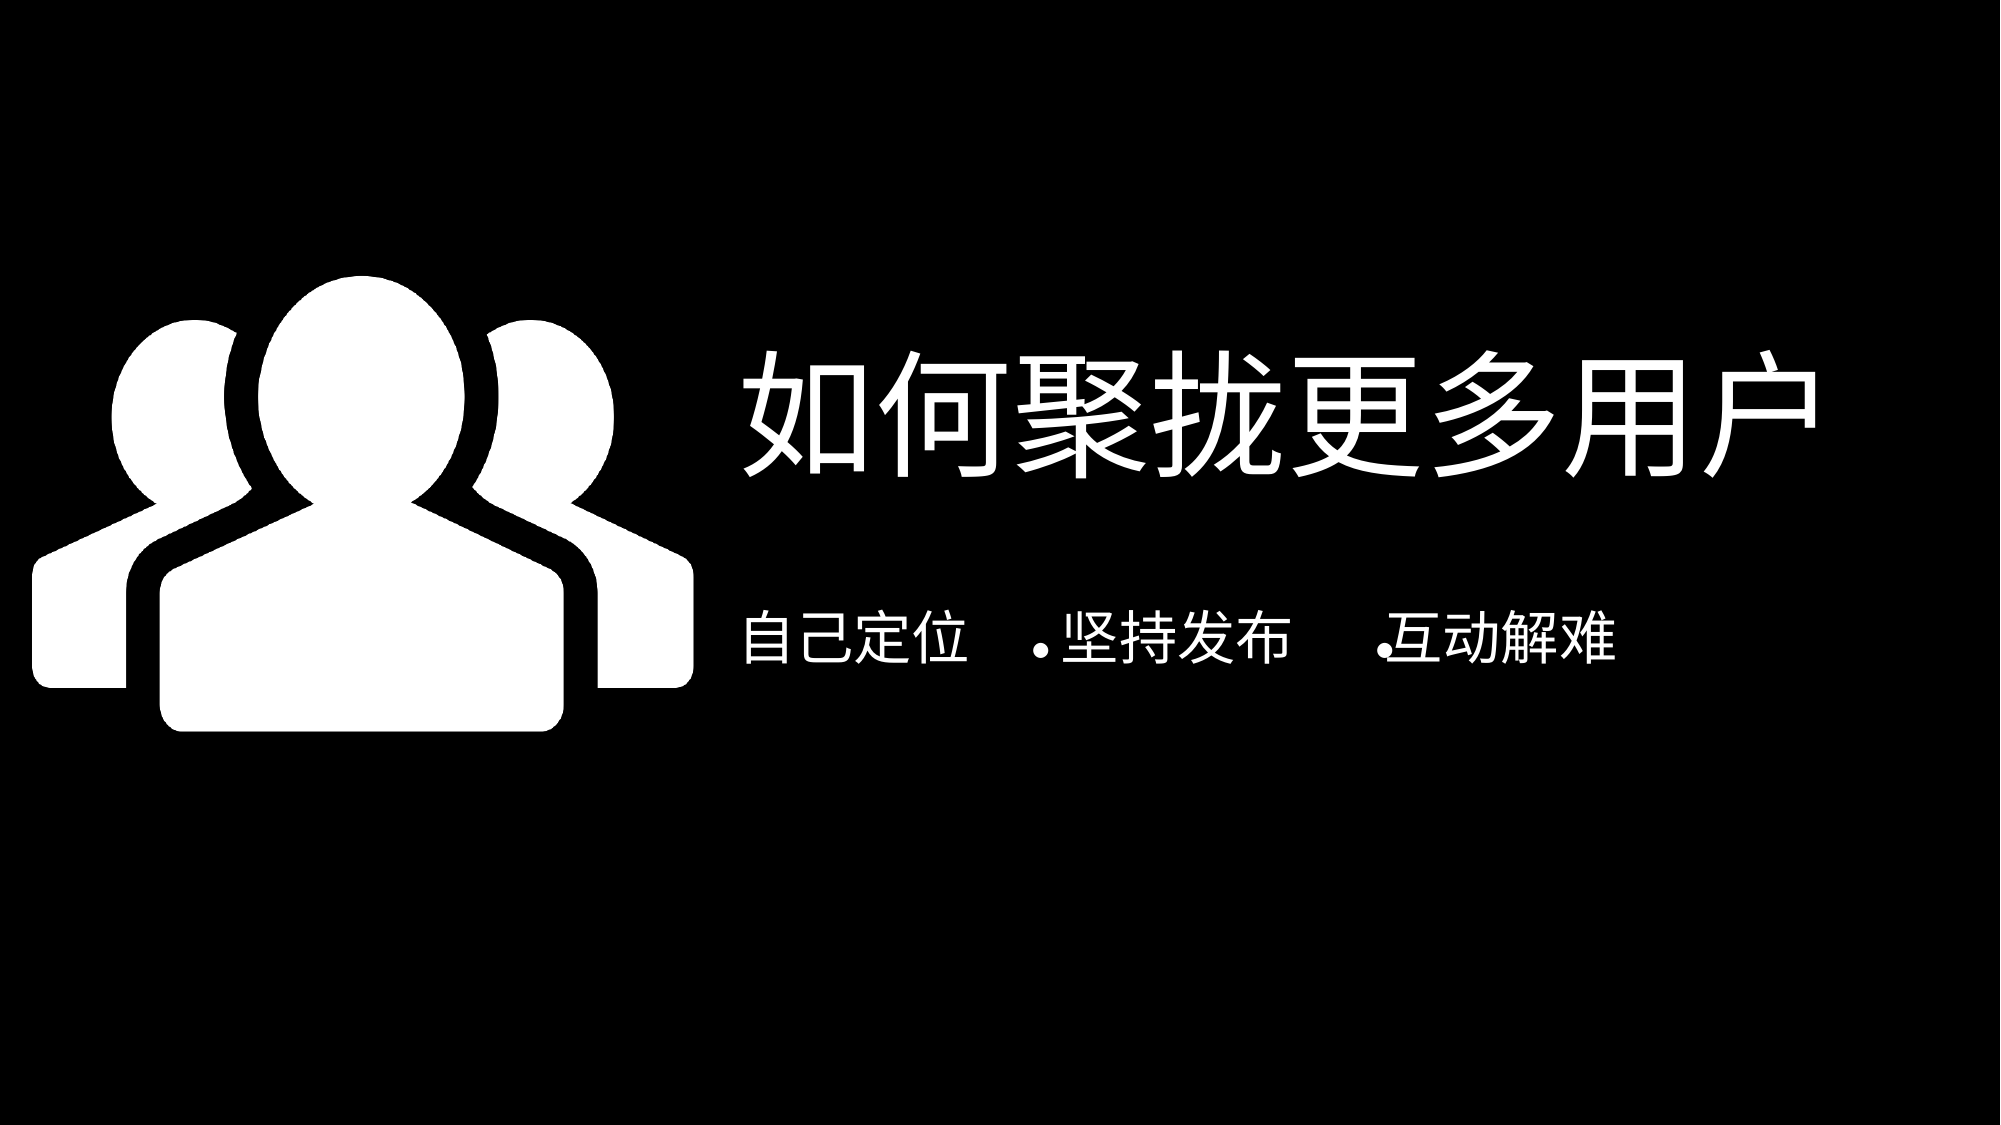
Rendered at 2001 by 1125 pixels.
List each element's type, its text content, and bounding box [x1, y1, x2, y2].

text_box 自己定位 坚持发布 互动解难 [1416, 593, 1760, 679]
text_box 自己定位 坚持发布 互动解难 [722, 593, 1011, 679]
picture [30, 275, 694, 732]
text_box . [1011, 524, 1073, 690]
text_box 如何聚拢更多用户 [722, 322, 1858, 502]
text_box 自己定位 坚持发布 互动解难 [1073, 593, 1354, 679]
text_box . [1354, 524, 1416, 690]
